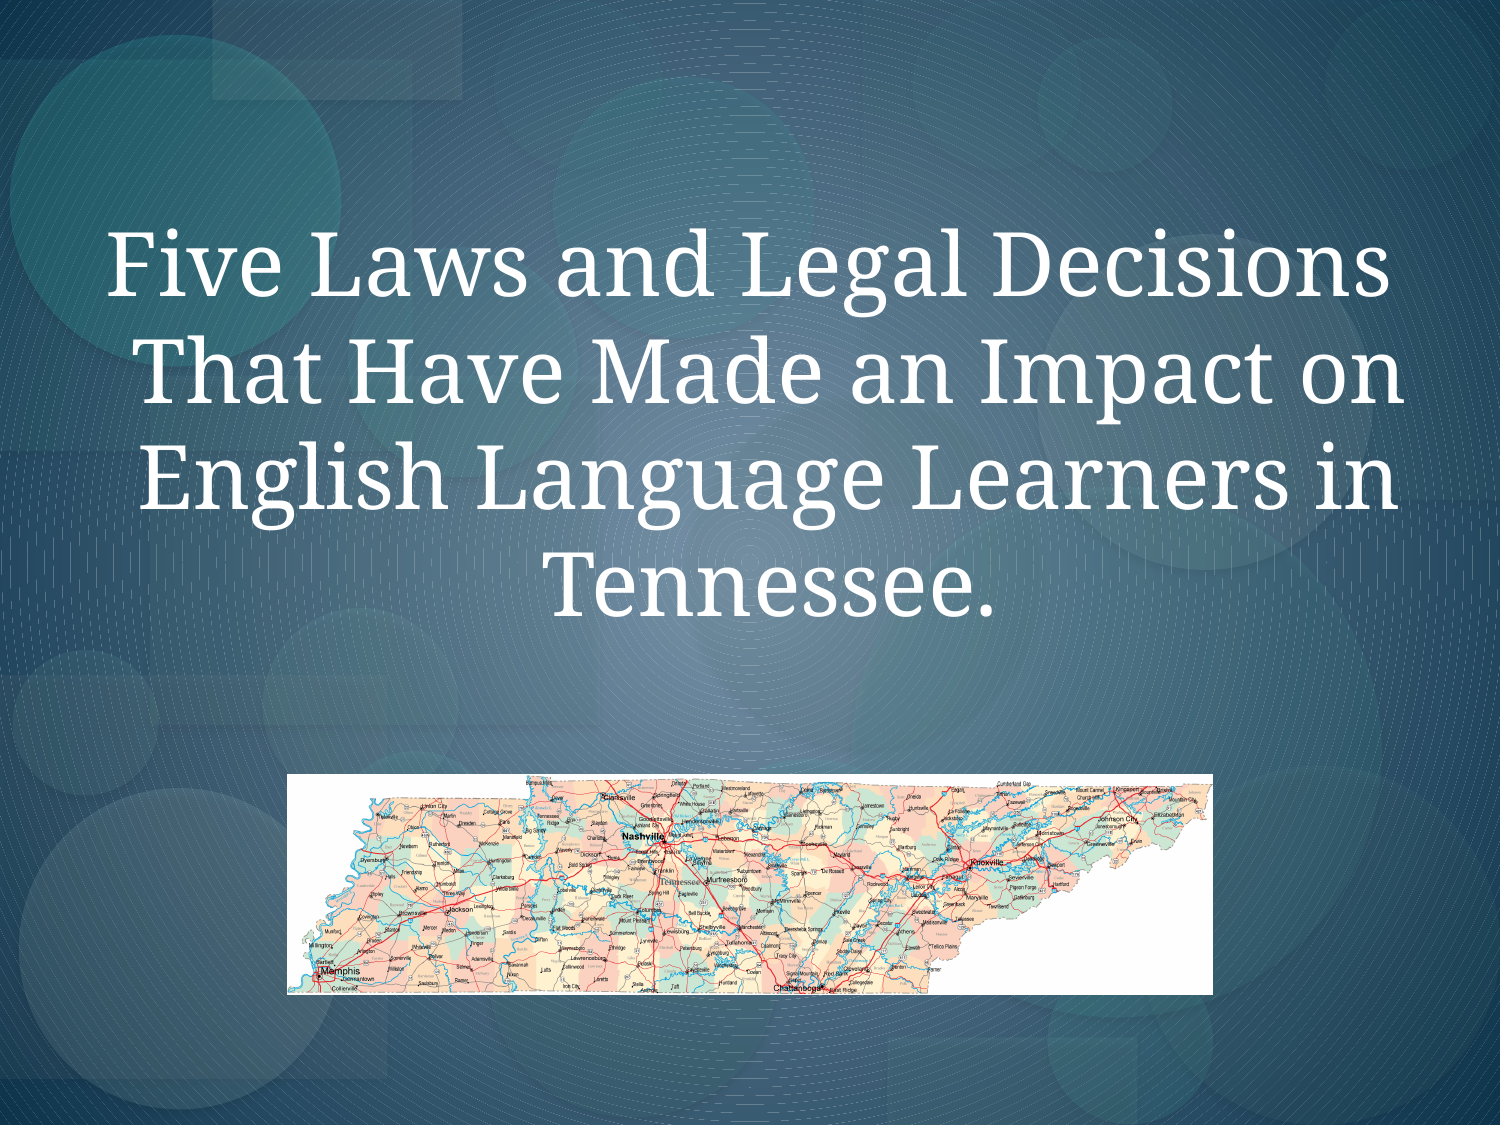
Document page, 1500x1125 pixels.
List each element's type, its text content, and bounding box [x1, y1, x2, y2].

picture [287, 774, 1213, 996]
list Five Laws and Legal Decisions That Have Made an Impact on English Language Learners in Tennessee. [75, 200, 1425, 700]
